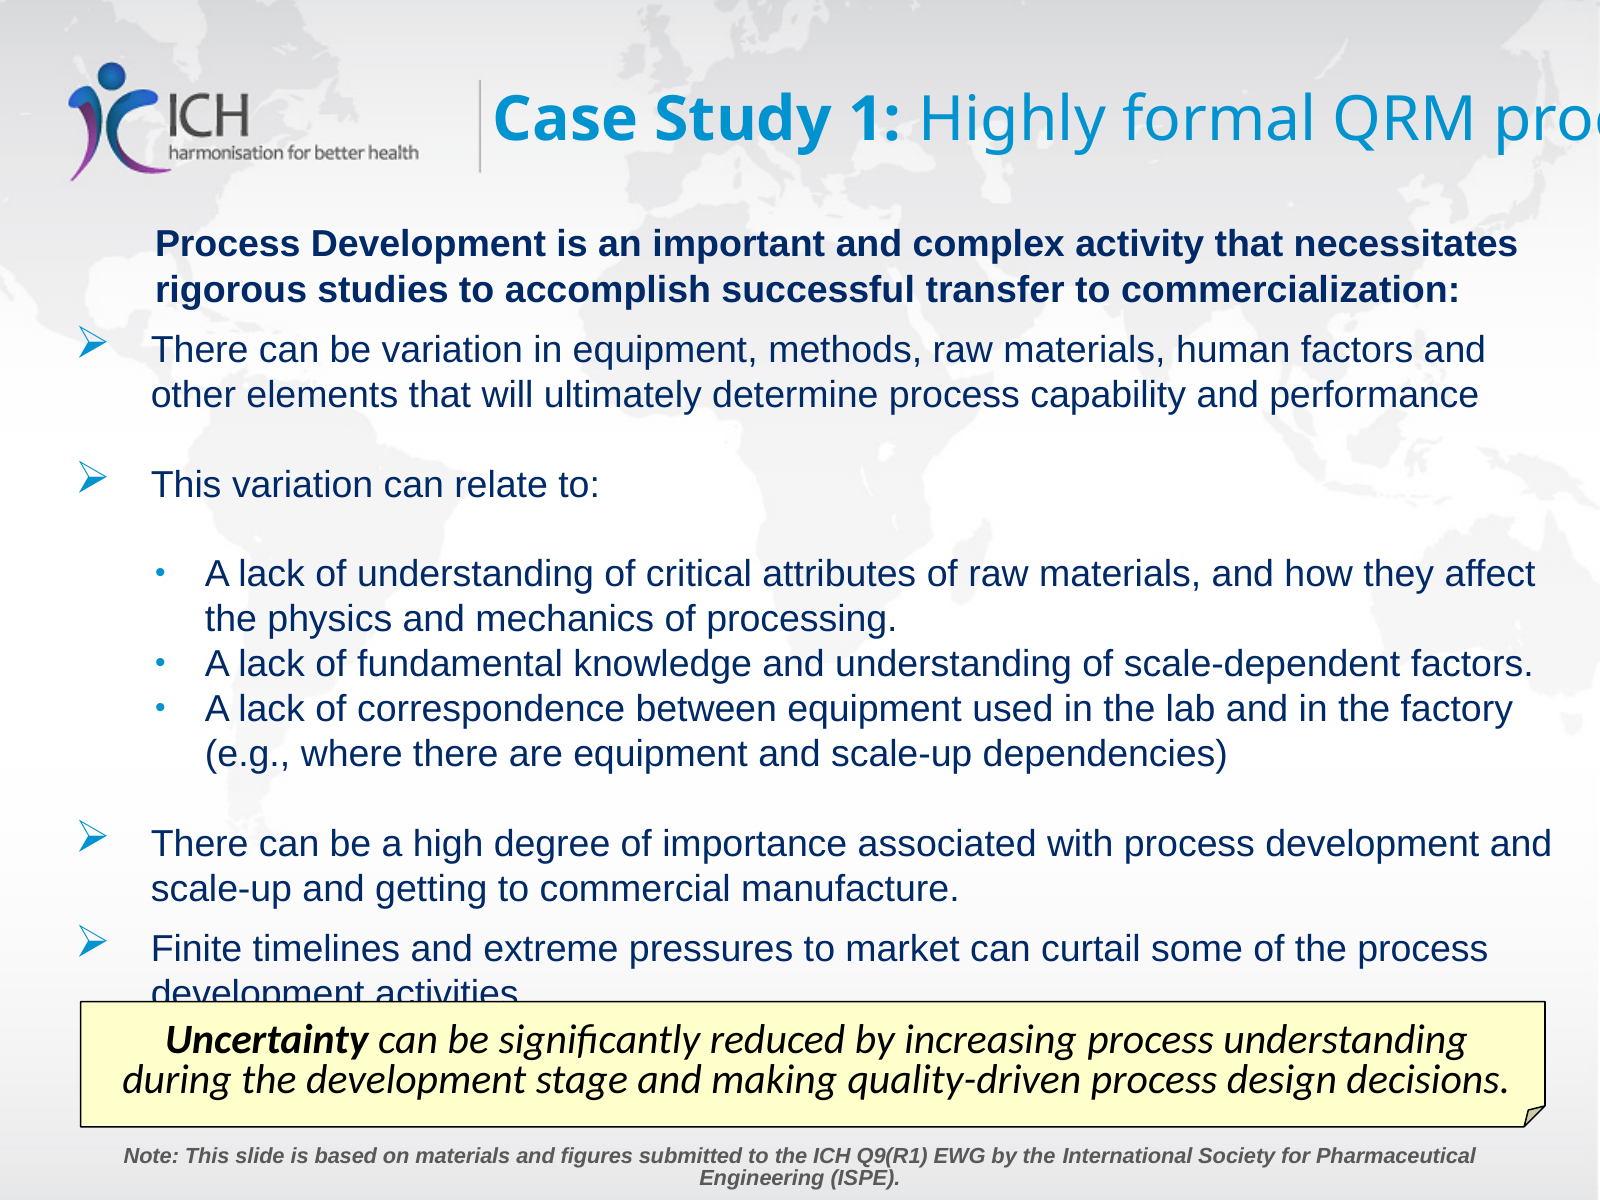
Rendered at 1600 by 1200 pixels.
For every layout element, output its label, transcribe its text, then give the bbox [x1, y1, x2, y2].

picture [0, 0, 1600, 1200]
text_box Case Study 1: Highly formal QRM process [492, 23, 1600, 155]
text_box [80, 1001, 1546, 1127]
text_box Note: This slide is based on materials and figures submitted to the ICH Q9(R1) EWG by the International Society for Pharmaceutical Engineering (ISPE). [63, 1131, 1537, 1197]
list Process Development is an important and complex activity that necessitates rigorous studies to accomplish successful transfer to commercialization: There can be variation in equipment, methods, raw materials, human factors and other elements that will ultimately determine process capability and performance This variation can relate to: A lack of understanding of critical attributes of raw materials, and how they affect the physics and mechanics of processing. A lack of fundamental knowledge and understanding of scale-dependent factors. A lack of correspondence between equipment used in the lab and in the factory (e.g., where there are equipment and scale-up dependencies) There can be a high degree of importance associated with process development and scale-up and getting to commercial manufacture. Finite timelines and extreme pressures to market can curtail some of the process development activities. [74, 209, 1569, 985]
